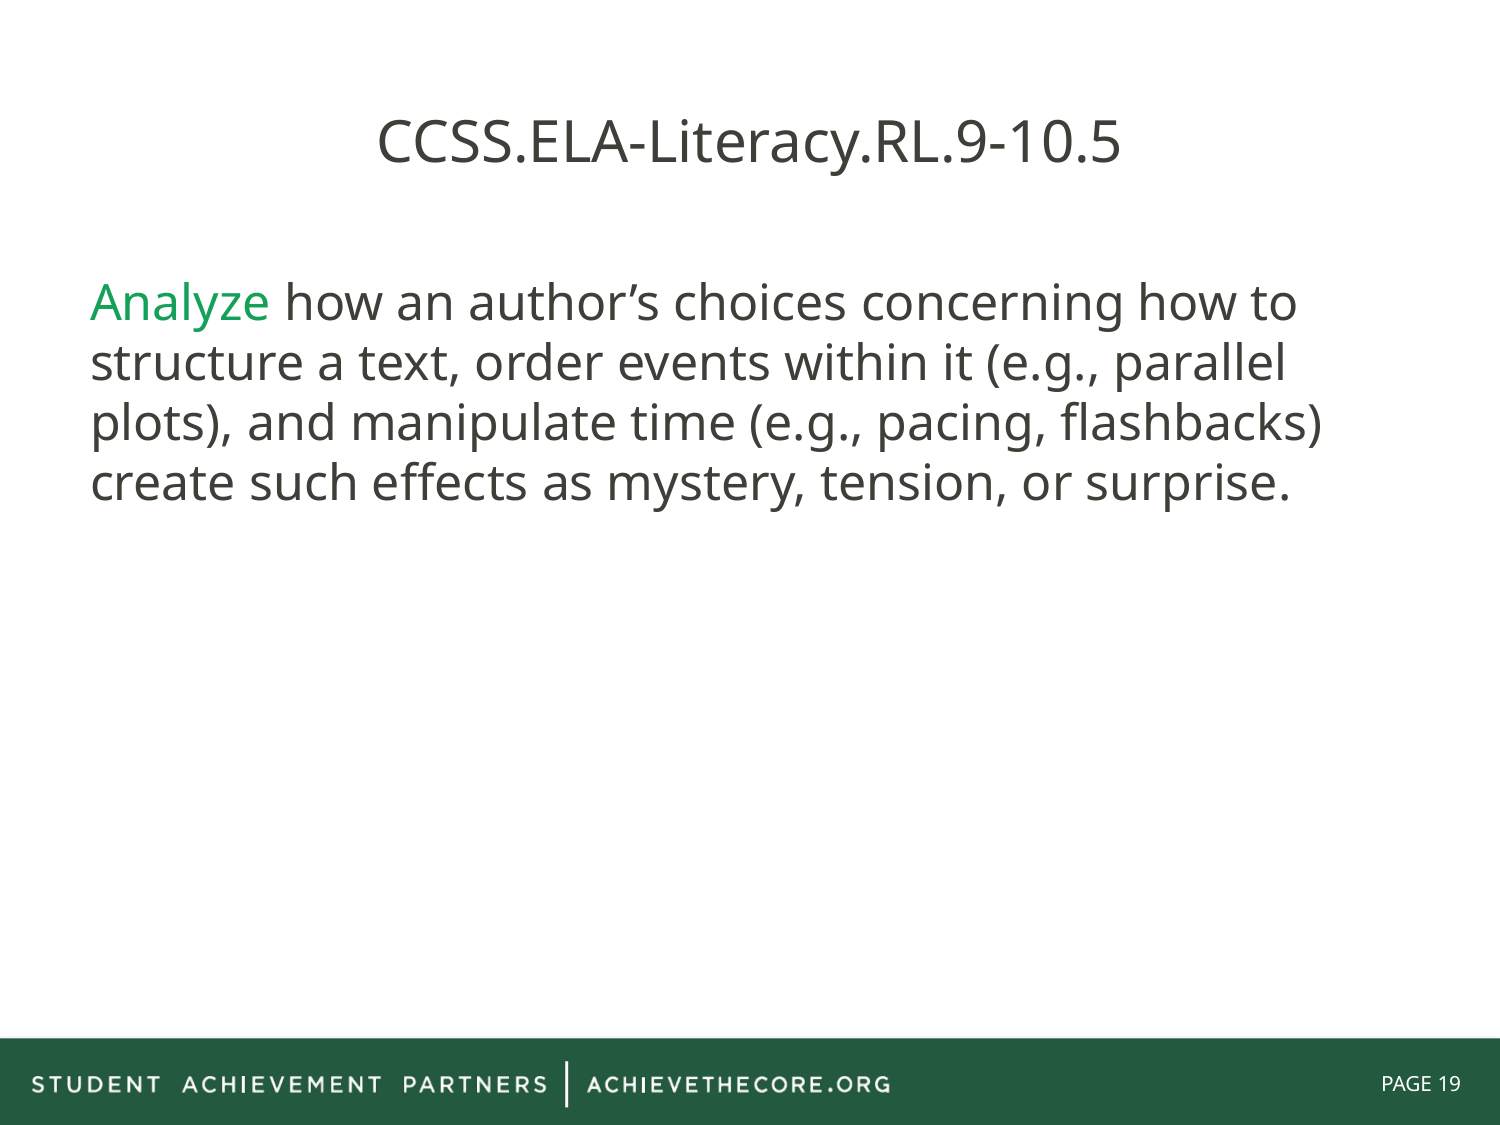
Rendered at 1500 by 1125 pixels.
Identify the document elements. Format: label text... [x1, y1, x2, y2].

title CCSS.ELA-Literacy.RL.9-10.5 [75, 45, 1425, 233]
list Analyze how an author’s choices concerning how to structure a text, order events within it (e.g., parallel plots), and manipulate time (e.g., pacing, flashbacks) create such effects as mystery, tension, or surprise. [75, 262, 1425, 1005]
